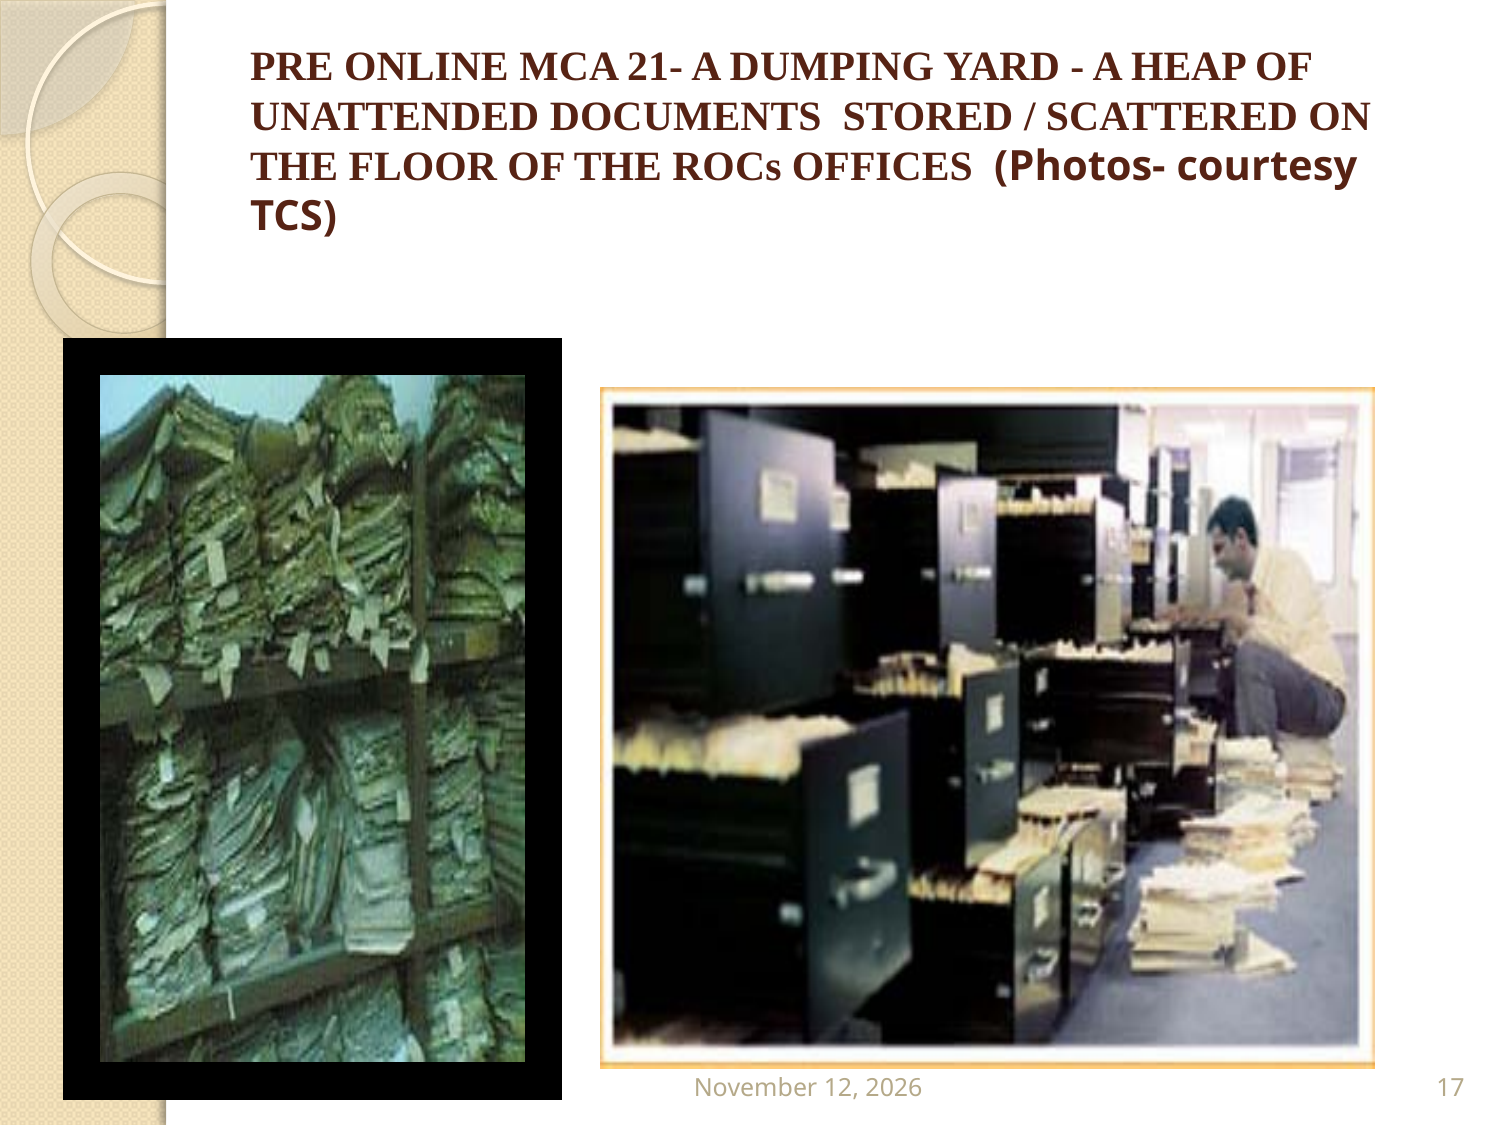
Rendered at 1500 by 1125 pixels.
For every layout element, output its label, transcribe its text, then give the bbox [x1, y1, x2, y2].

title PRE ONLINE MCA 21- A DUMPING YARD - A HEAP OF UNATTENDED DOCUMENTS STORED / SCATTERED ON THE FLOOR OF THE ROCs OFFICES (Photos- courtesy TCS) [235, 45, 1466, 233]
picture [599, 387, 1376, 1069]
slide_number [587, 1034, 938, 1113]
slide_number 17 [1413, 1034, 1488, 1113]
picture [99, 374, 526, 1063]
